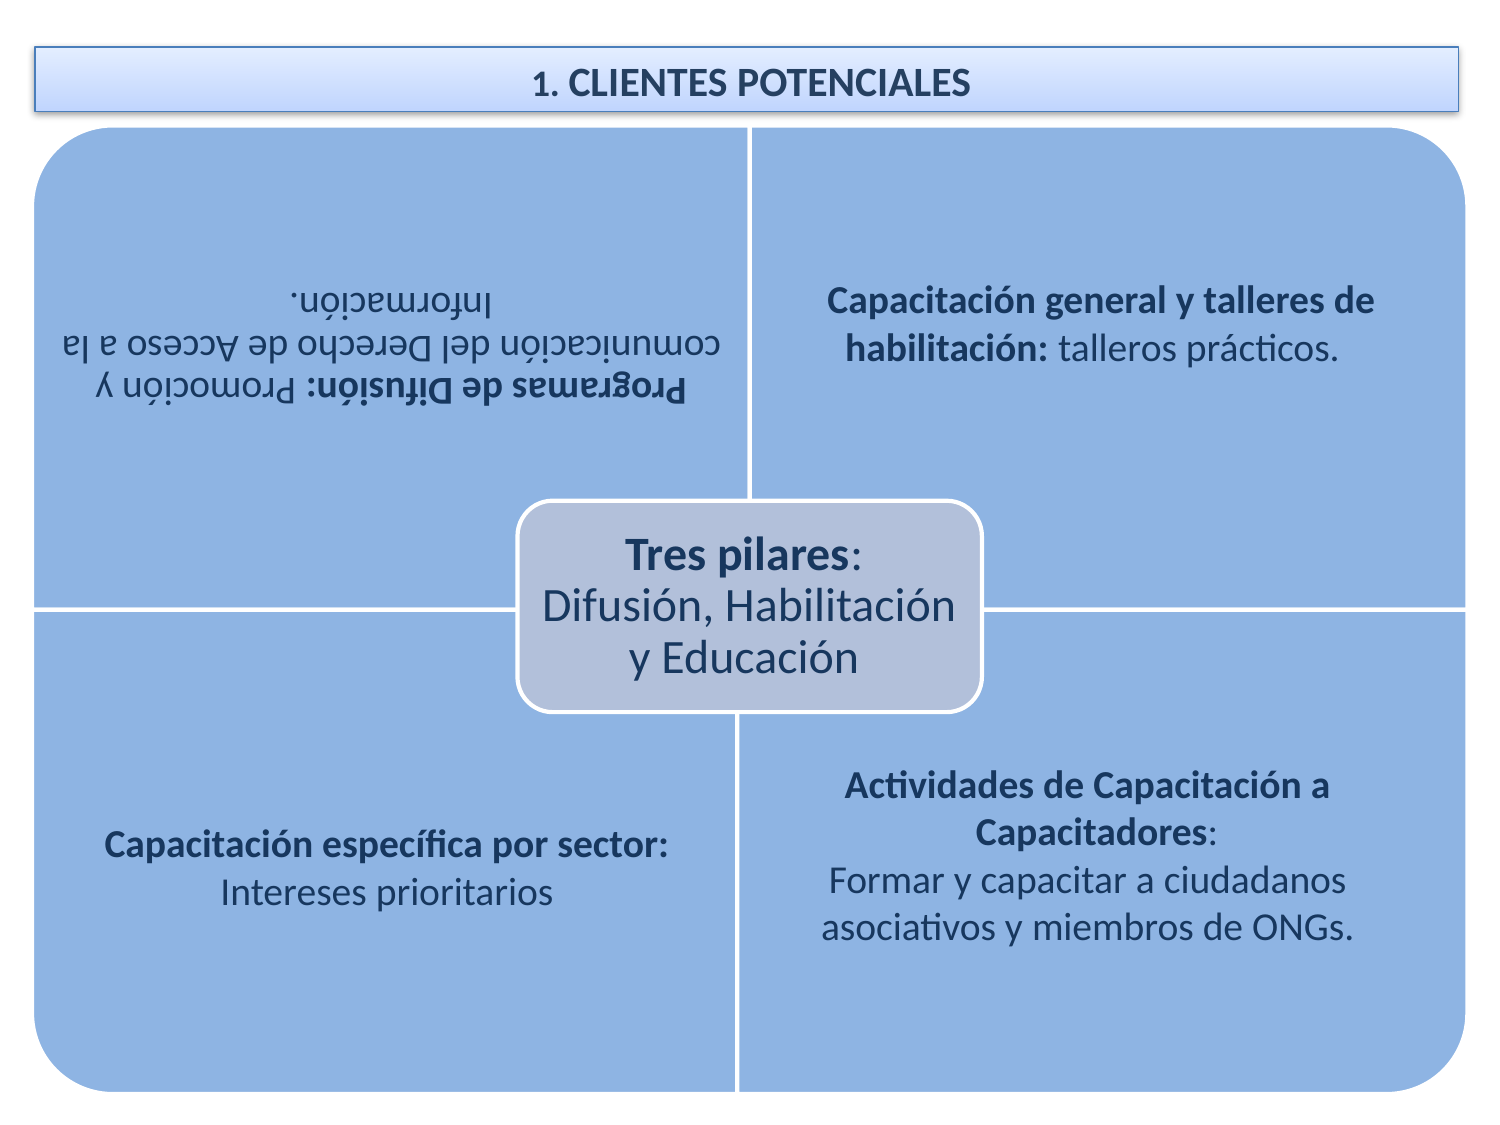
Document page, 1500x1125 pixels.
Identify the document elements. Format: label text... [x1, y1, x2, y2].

text_box 1. CLIENTES POTENCIALES [34, 46, 1459, 112]
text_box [34, 125, 1471, 1095]
